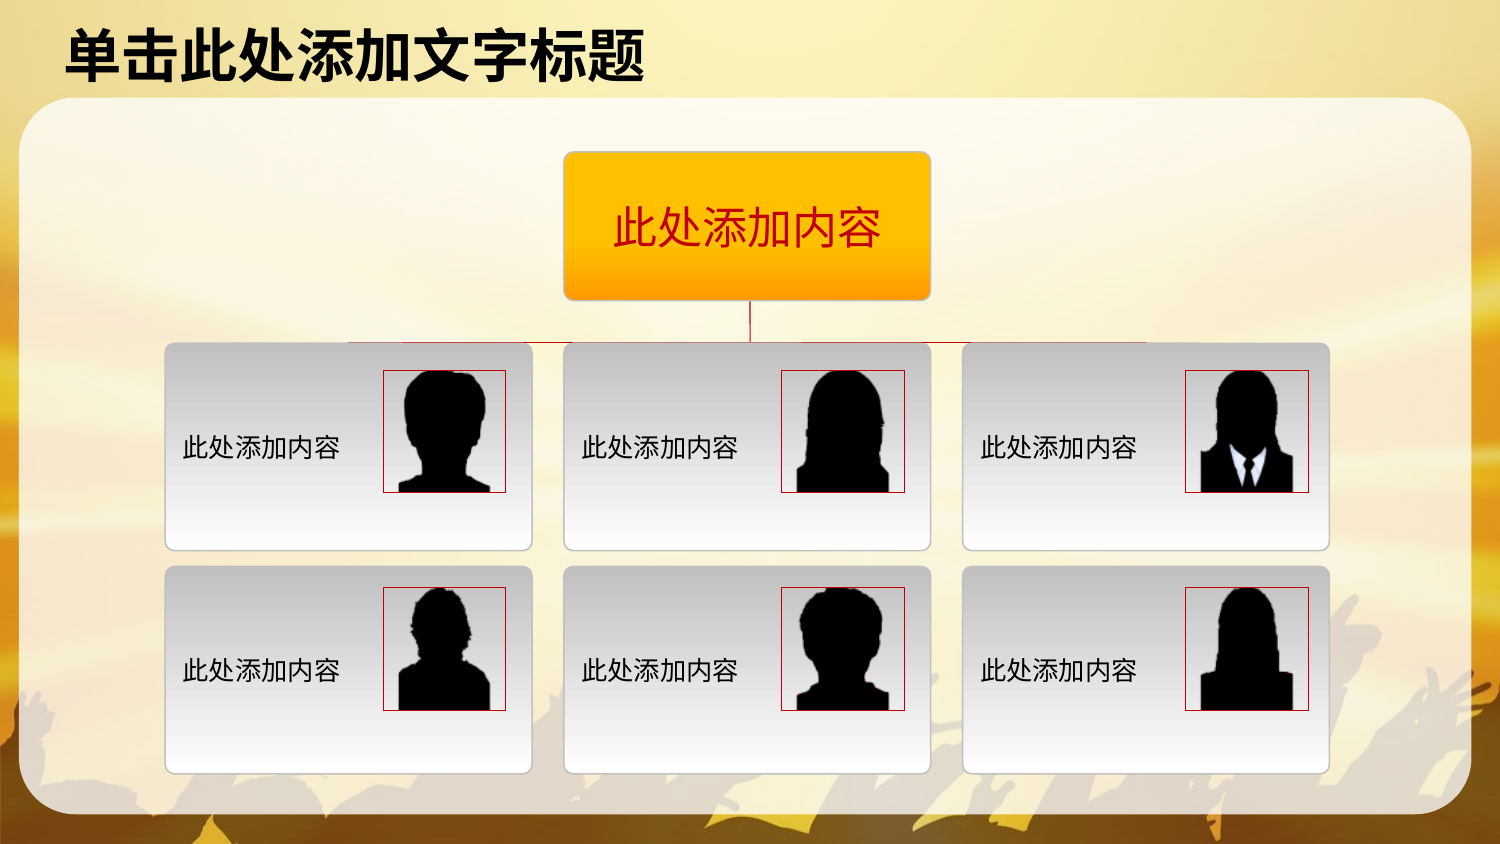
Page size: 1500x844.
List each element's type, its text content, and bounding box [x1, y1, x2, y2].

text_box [165, 566, 533, 774]
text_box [165, 343, 533, 551]
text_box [962, 566, 1330, 774]
text_box 此处添加内容 [563, 151, 931, 300]
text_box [563, 343, 931, 551]
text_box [563, 566, 931, 774]
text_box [962, 343, 1330, 551]
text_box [348, 300, 1147, 344]
picture [0, 0, 1500, 844]
